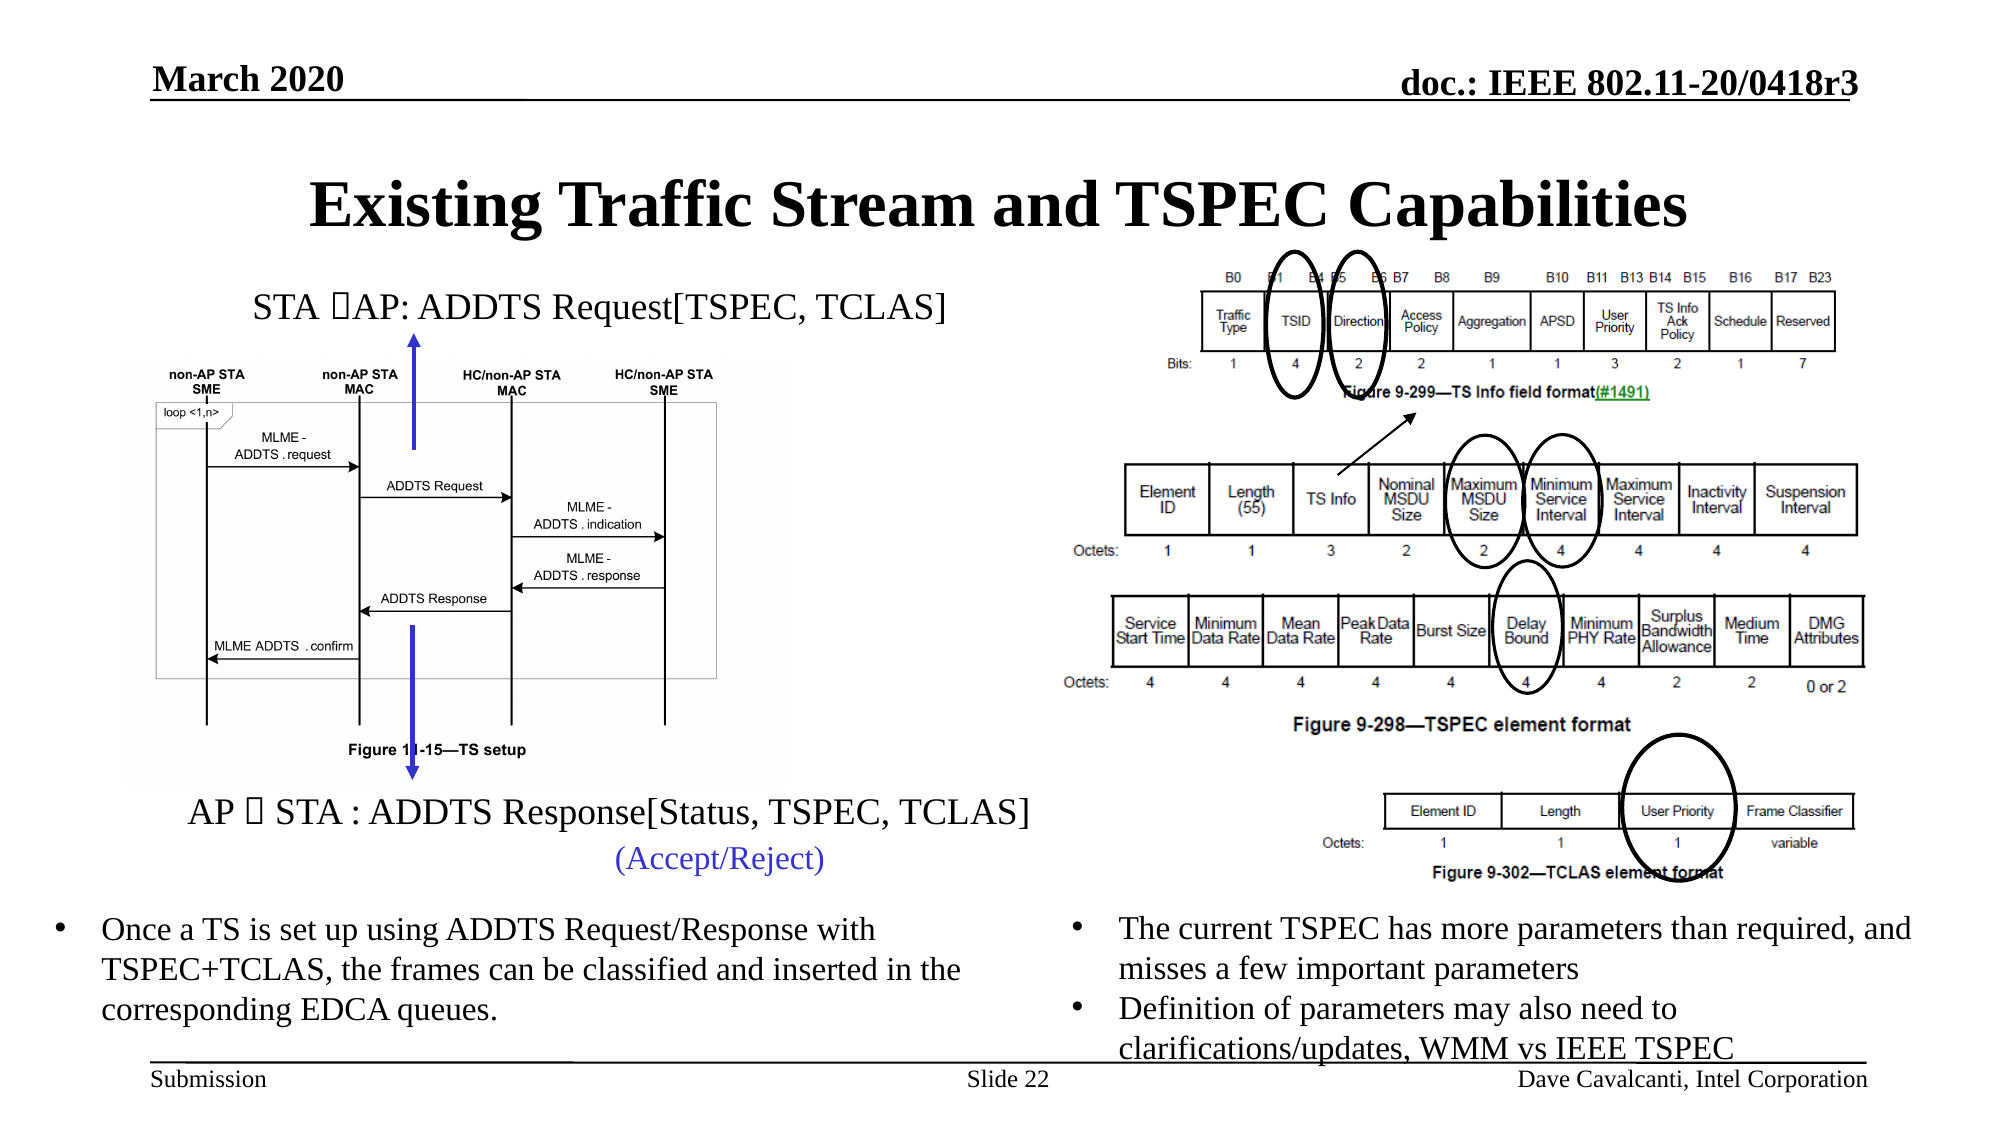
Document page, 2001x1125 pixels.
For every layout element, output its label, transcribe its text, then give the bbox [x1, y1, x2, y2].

text_box [1347, 249, 1369, 254]
footer Dave Cavalcanti, Intel Corporation [1171, 1074, 1869, 1093]
text_box [1543, 434, 1582, 443]
picture [1152, 255, 1851, 423]
text_box [1284, 249, 1306, 254]
text_box Once a TS is set up using ADDTS Request/Response with TSPEC+TCLAS, the frames can be classified and inserted in the corresponding EDCA queues. [39, 899, 1040, 1035]
text_box (Accept/Reject) [600, 828, 875, 884]
text_box [1466, 435, 1504, 443]
text_box STA AP: ADDTS Request[TSPEC, TCLAS] [237, 274, 1100, 335]
title Existing Traffic Stream and TSPEC Capabilities [149, 112, 1850, 288]
text_box The current TSPEC has more parameters than required, and misses a few important parameters Definition of parameters may also need to clarifications/updates, WMM vs IEEE TSPEC [1056, 898, 1957, 1074]
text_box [1337, 412, 1417, 476]
text_box [1625, 749, 1733, 777]
picture [1296, 779, 1873, 888]
text_box AP  STA : ADDTS Response[Status, TSPEC, TCLAS] [172, 779, 1153, 840]
slide_number Slide 22 [950, 1061, 1067, 1123]
picture [1039, 444, 1885, 740]
picture [123, 356, 788, 790]
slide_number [152, 54, 563, 100]
